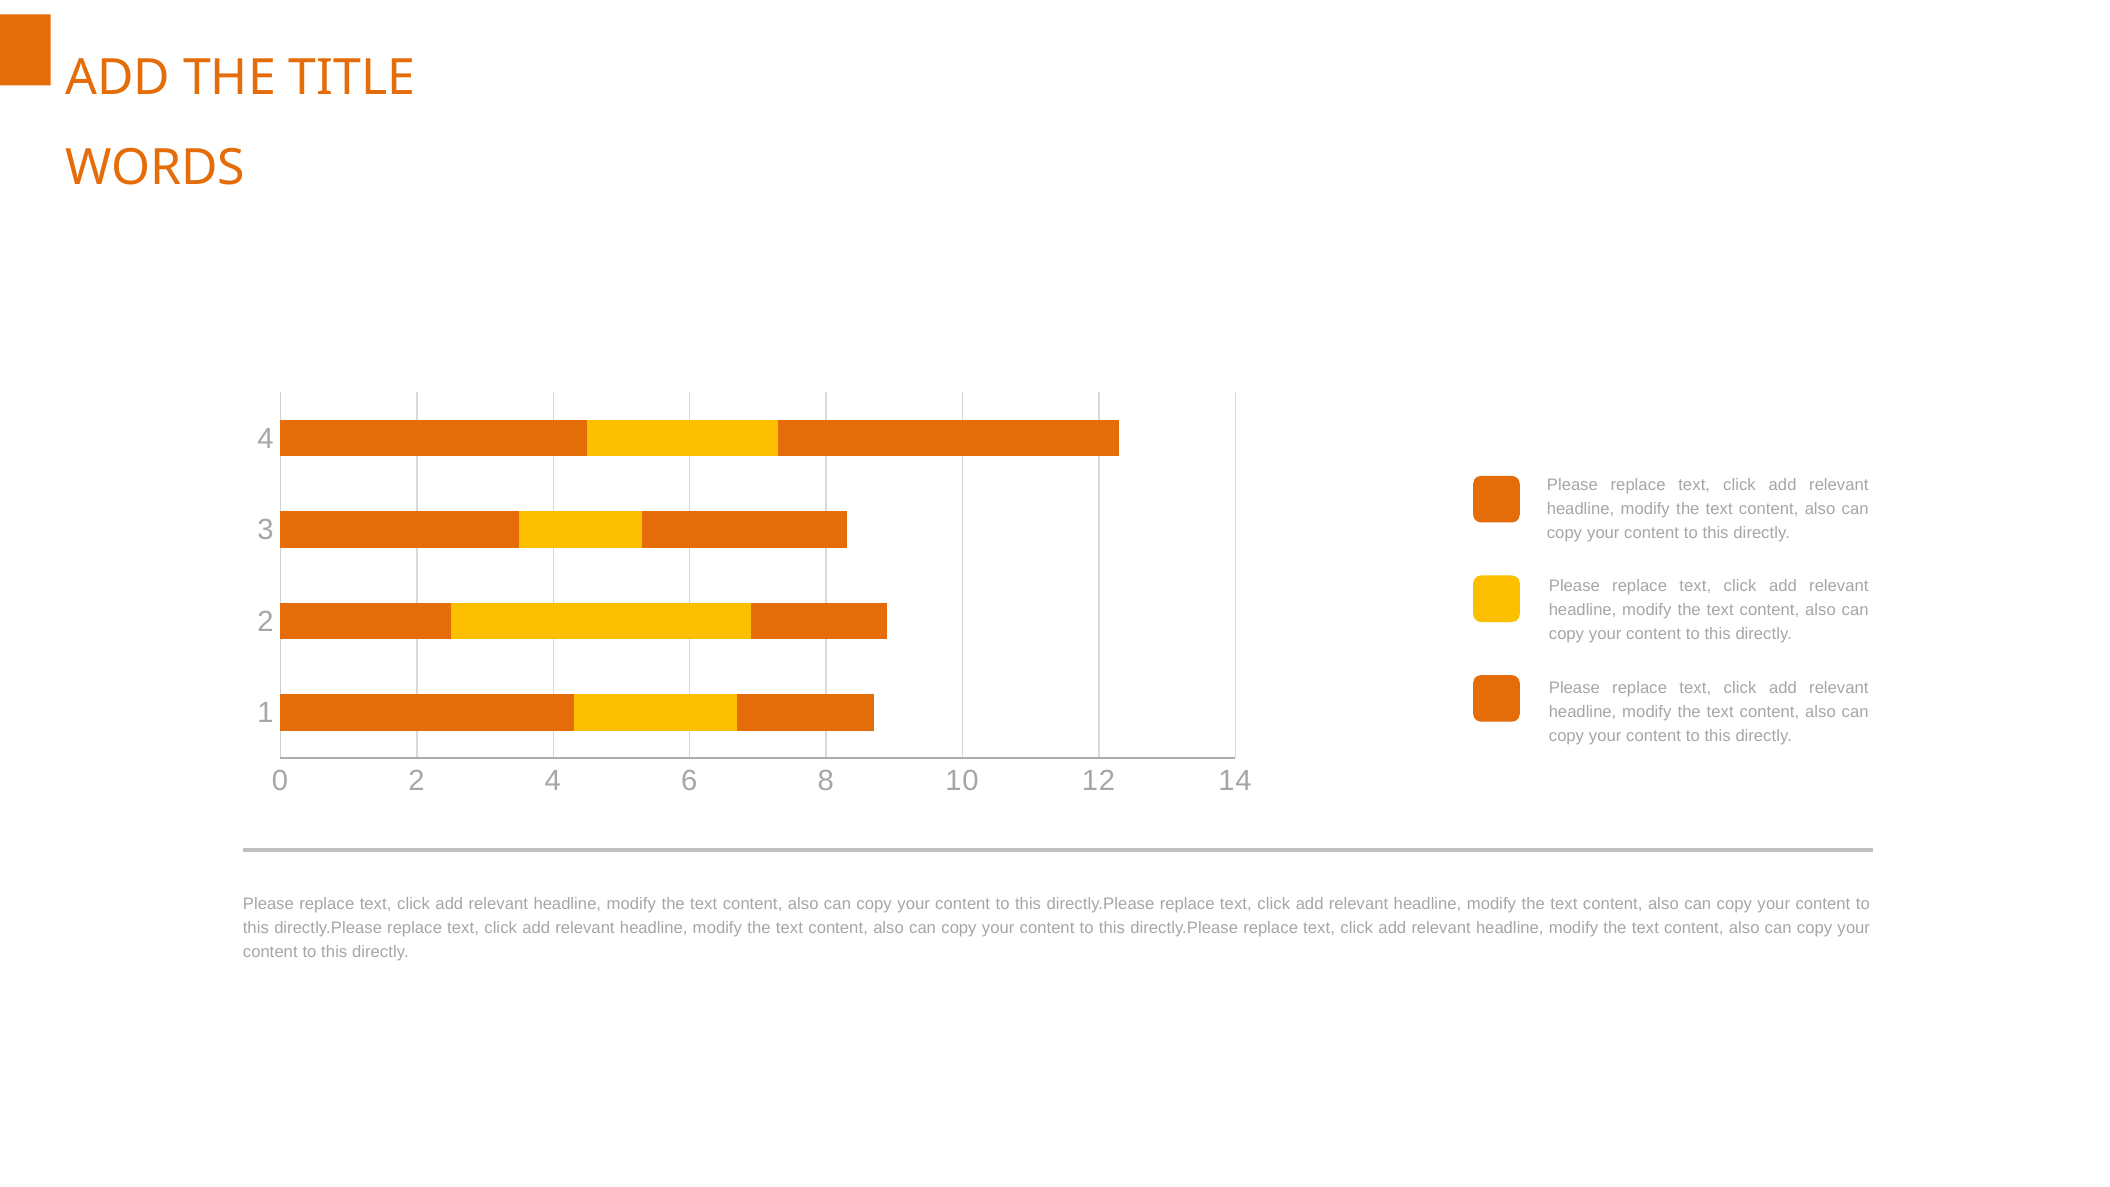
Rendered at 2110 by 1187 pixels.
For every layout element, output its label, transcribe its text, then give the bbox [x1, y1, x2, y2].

text_box Please replace text, click add relevant headline, modify the text content, also can copy your content to this directly. [1548, 571, 1869, 644]
text_box ADD THE TITLE WORDS [50, 7, 583, 202]
text_box [1472, 474, 1521, 524]
text_box Please replace text, click add relevant headline, modify the text content, also can copy your content to this directly.Please replace text, click add relevant headline, modify the text content, also can copy your content to this directly.Please replace text, click add relevant headline, modify the text content, also can copy your content to this directly.Please replace text, click add relevant headline, modify the text content, also can copy your content to this directly. [243, 888, 1873, 961]
text_box Please replace text, click add relevant headline, modify the text content, also can copy your content to this directly. [1546, 469, 1870, 542]
chart [236, 384, 1274, 806]
text_box [1472, 674, 1521, 723]
text_box Please replace text, click add relevant headline, modify the text content, also can copy your content to this directly. [1548, 672, 1869, 745]
text_box [1472, 574, 1521, 624]
